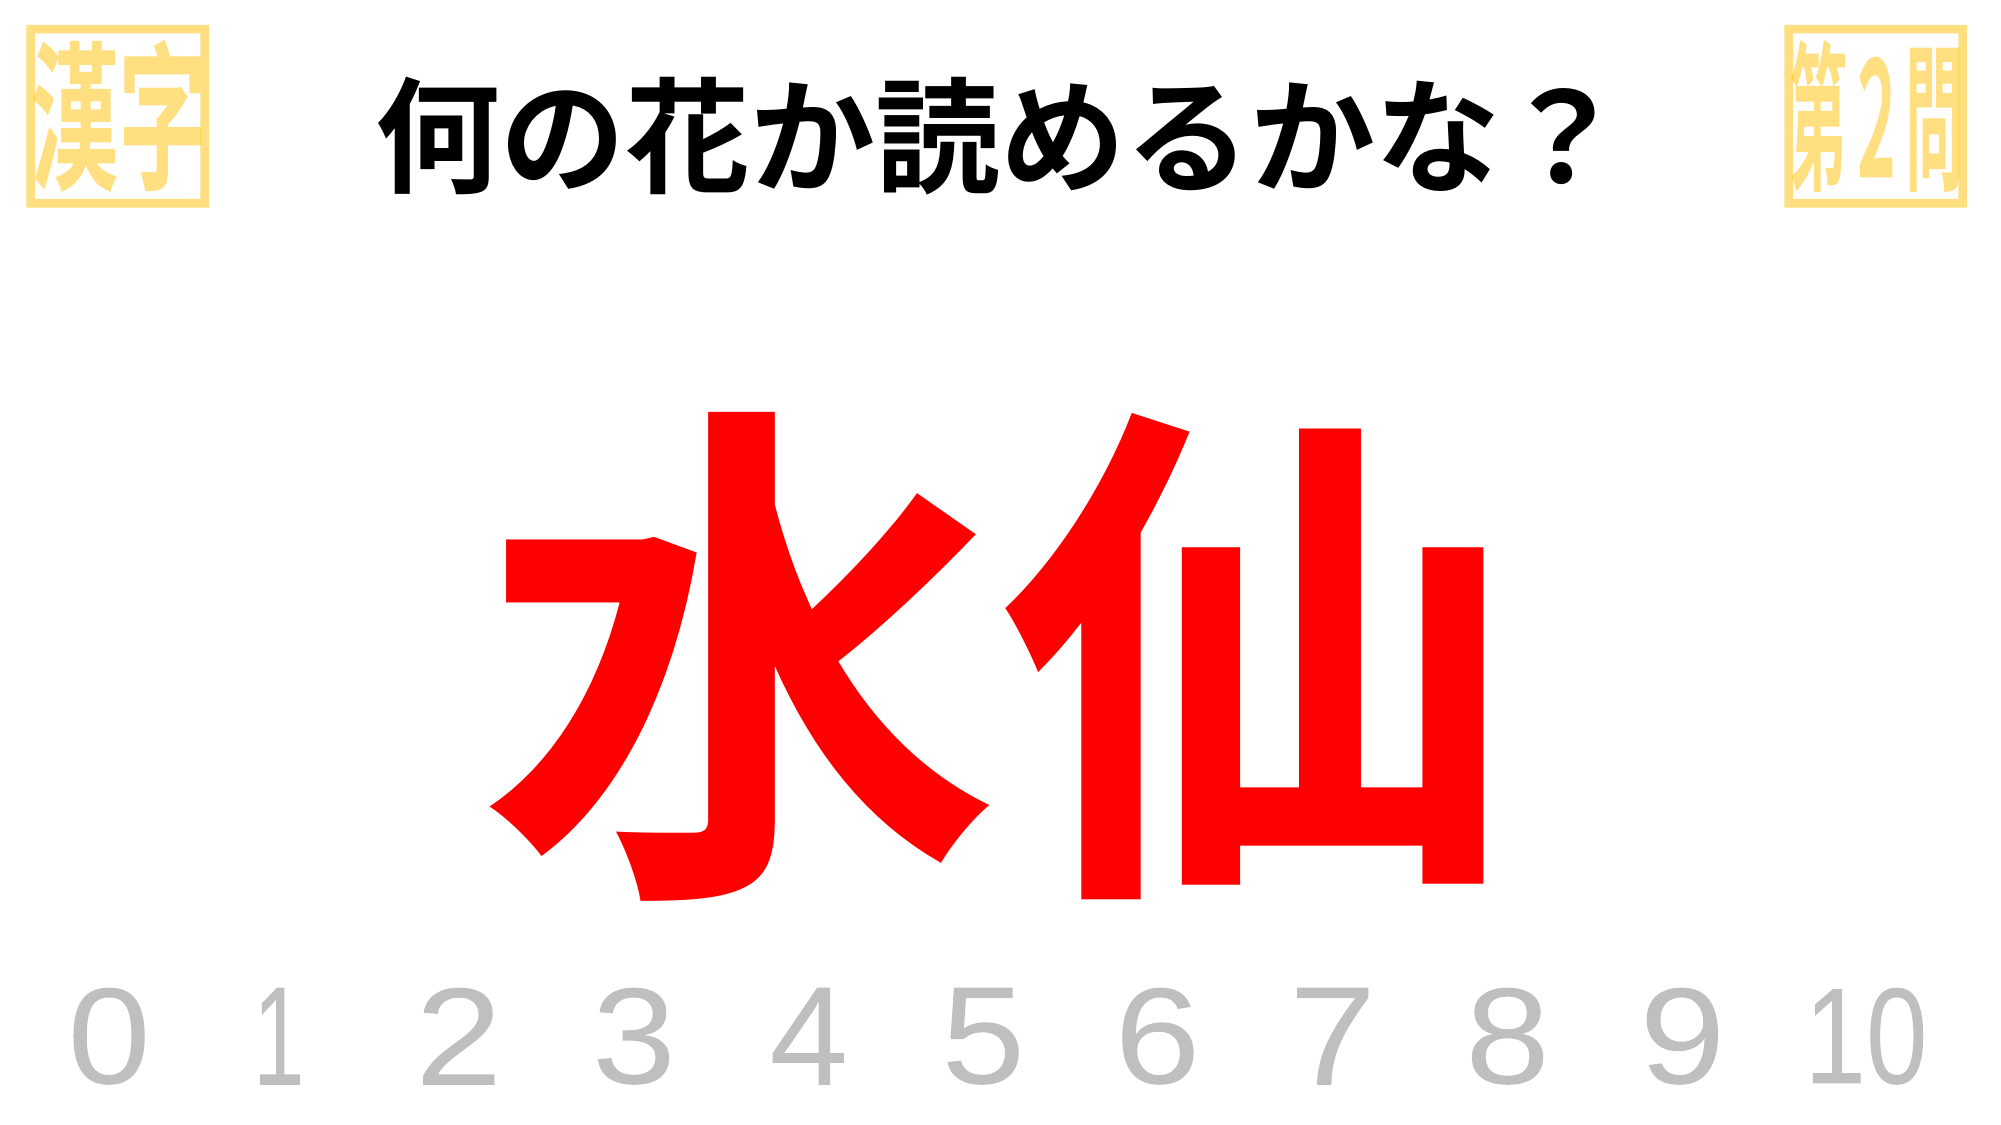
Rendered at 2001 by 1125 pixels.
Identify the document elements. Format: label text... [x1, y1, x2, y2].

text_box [26, 24, 210, 208]
text_box 水仙 [464, 326, 1536, 966]
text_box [1784, 24, 1968, 208]
text_box 何の花か読めるかな？ [360, 50, 1640, 216]
